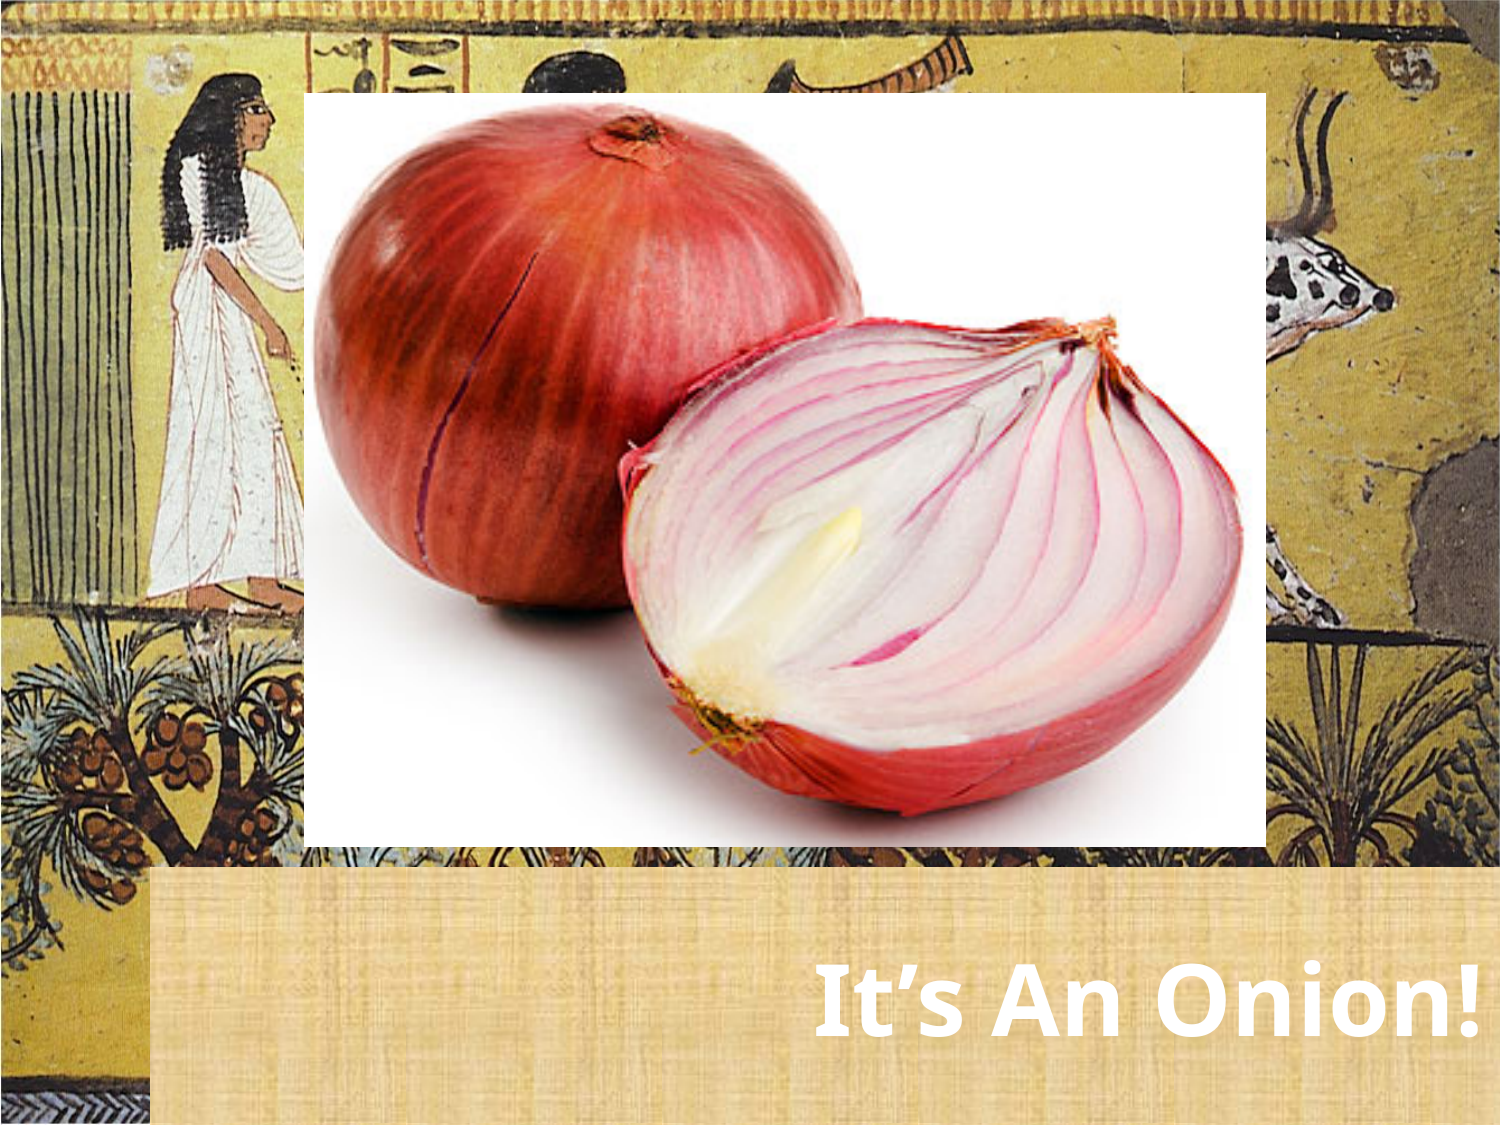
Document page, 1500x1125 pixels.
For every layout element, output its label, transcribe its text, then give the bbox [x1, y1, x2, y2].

picture [0, 0, 1500, 1125]
title It’s An Onion! [150, 867, 1500, 1125]
